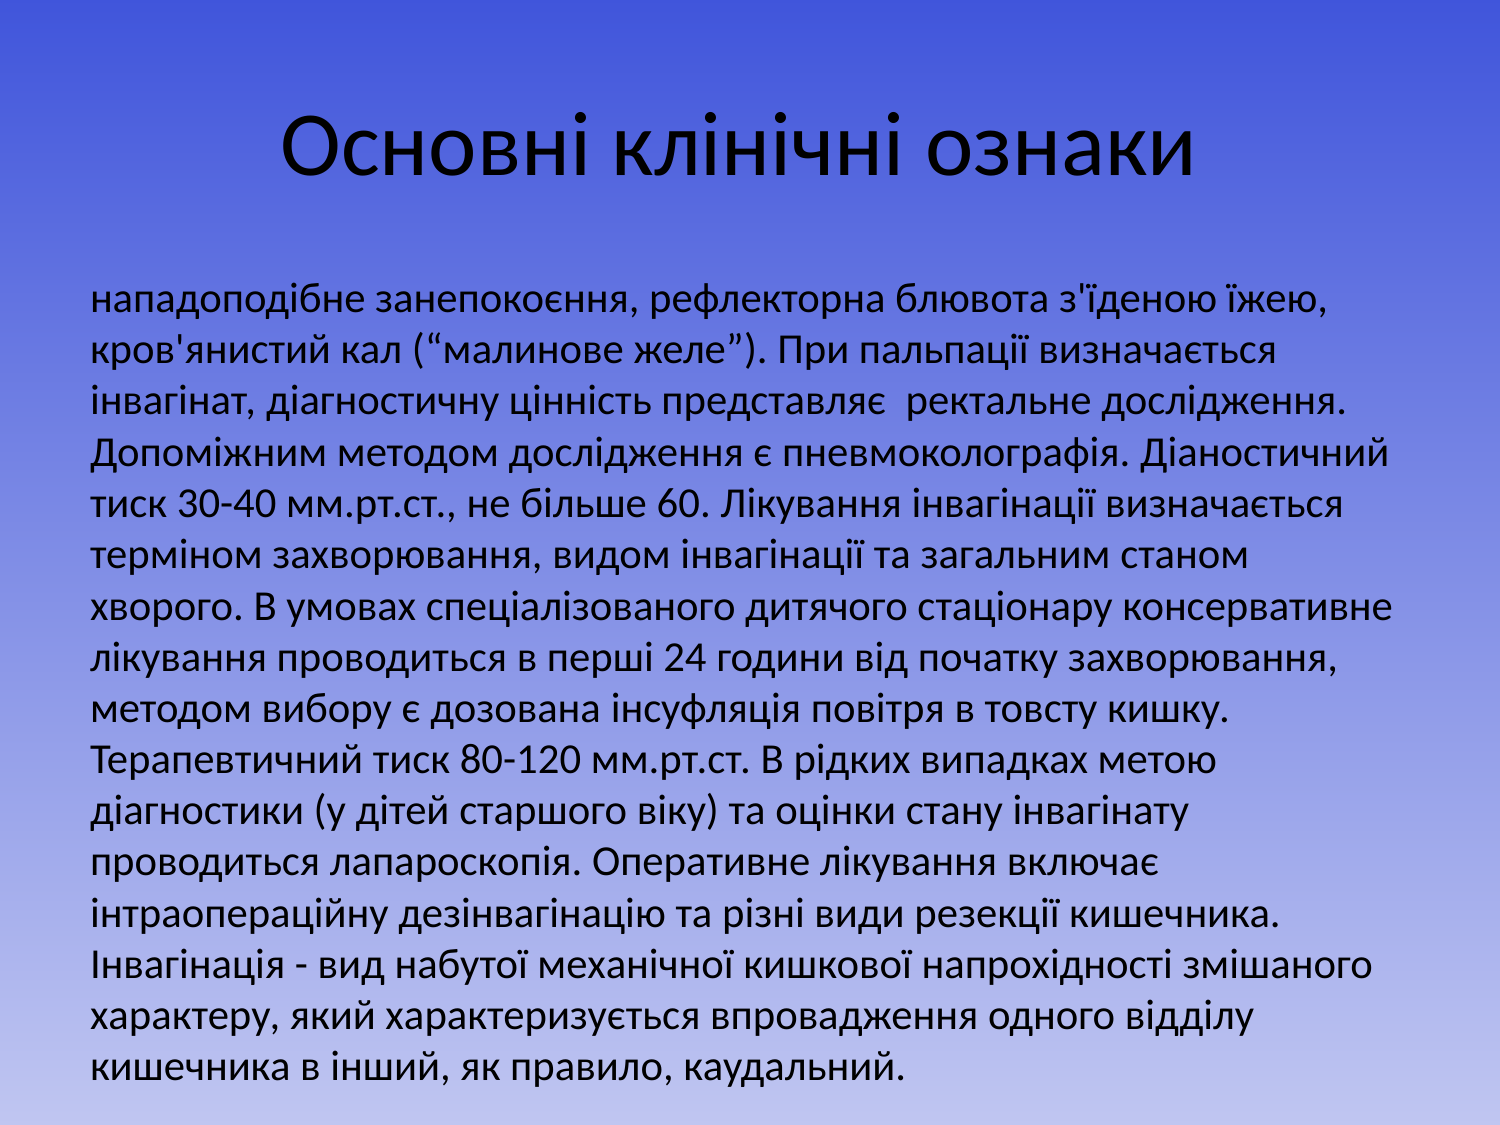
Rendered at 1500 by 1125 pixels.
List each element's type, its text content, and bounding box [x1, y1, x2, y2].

list нападоподібне занепокоєння, рефлекторна блювота з'їденою їжею, кров'янистий кал (“малинове желе”). При пальпації визначається інвагінат, діагностичну цінність представляє ректальне дослідження. Допоміжним методом дослідження є пневмоколографія. Діаностичний тиск 30-40 мм.рт.ст., не більше 60. Лікування інвагінації визначається терміном захворювання, видом інвагінації та загальним станом хворого. В умовах спеціалізованого дитячого стаціонару консервативне лікування проводиться в перші 24 години від початку захворювання, методом вибору є дозована інсуфляція повітря в товсту кишку. Терапевтичний тиск 80-120 мм.рт.ст. В рідких випадках метою діагностики (у дітей старшого віку) та оцінки стану інвагінату проводиться лапароскопія. Оперативне лікування включає інтраопераційну дезінвагінацію та різні види резекції кишечника. Інвагінація - вид набутої механічної кишкової напрохідності змішаного характеру, який характеризується впровадження одного відділу кишечника в інший, як правило, каудальний. [75, 262, 1425, 1106]
title Основні клінічні ознаки [75, 45, 1425, 233]
